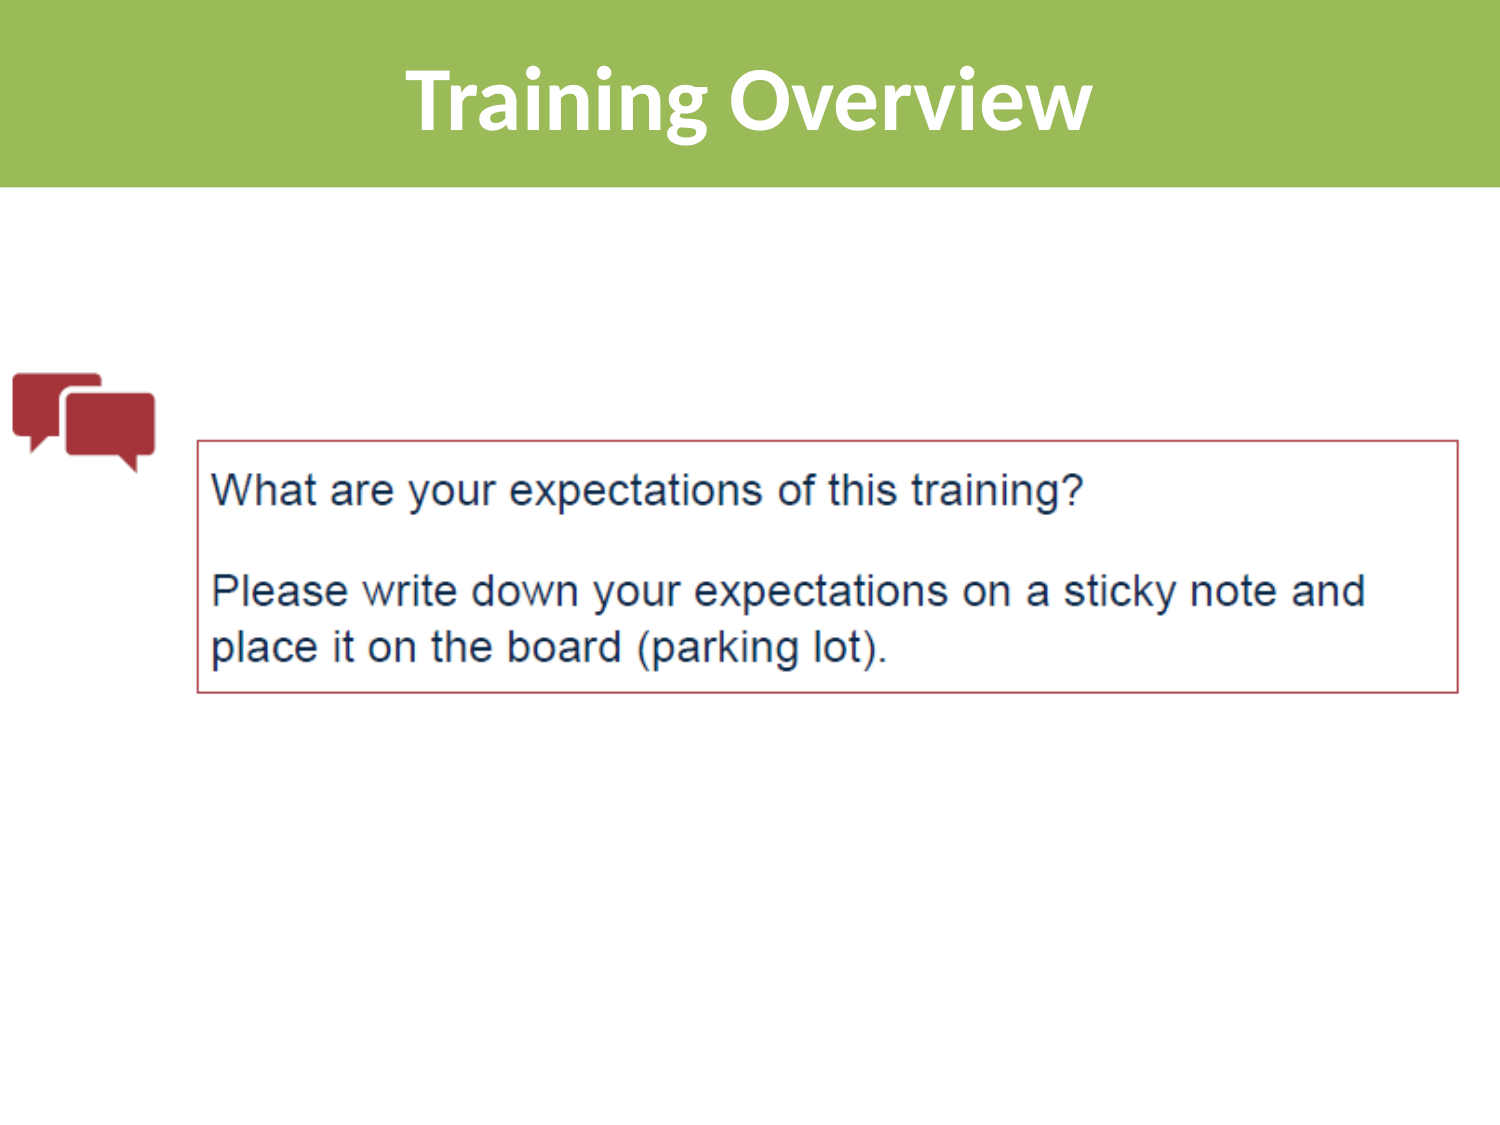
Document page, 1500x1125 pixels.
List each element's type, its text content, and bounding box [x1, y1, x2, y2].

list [0, 362, 1474, 709]
title Training Overview [0, 0, 1500, 188]
